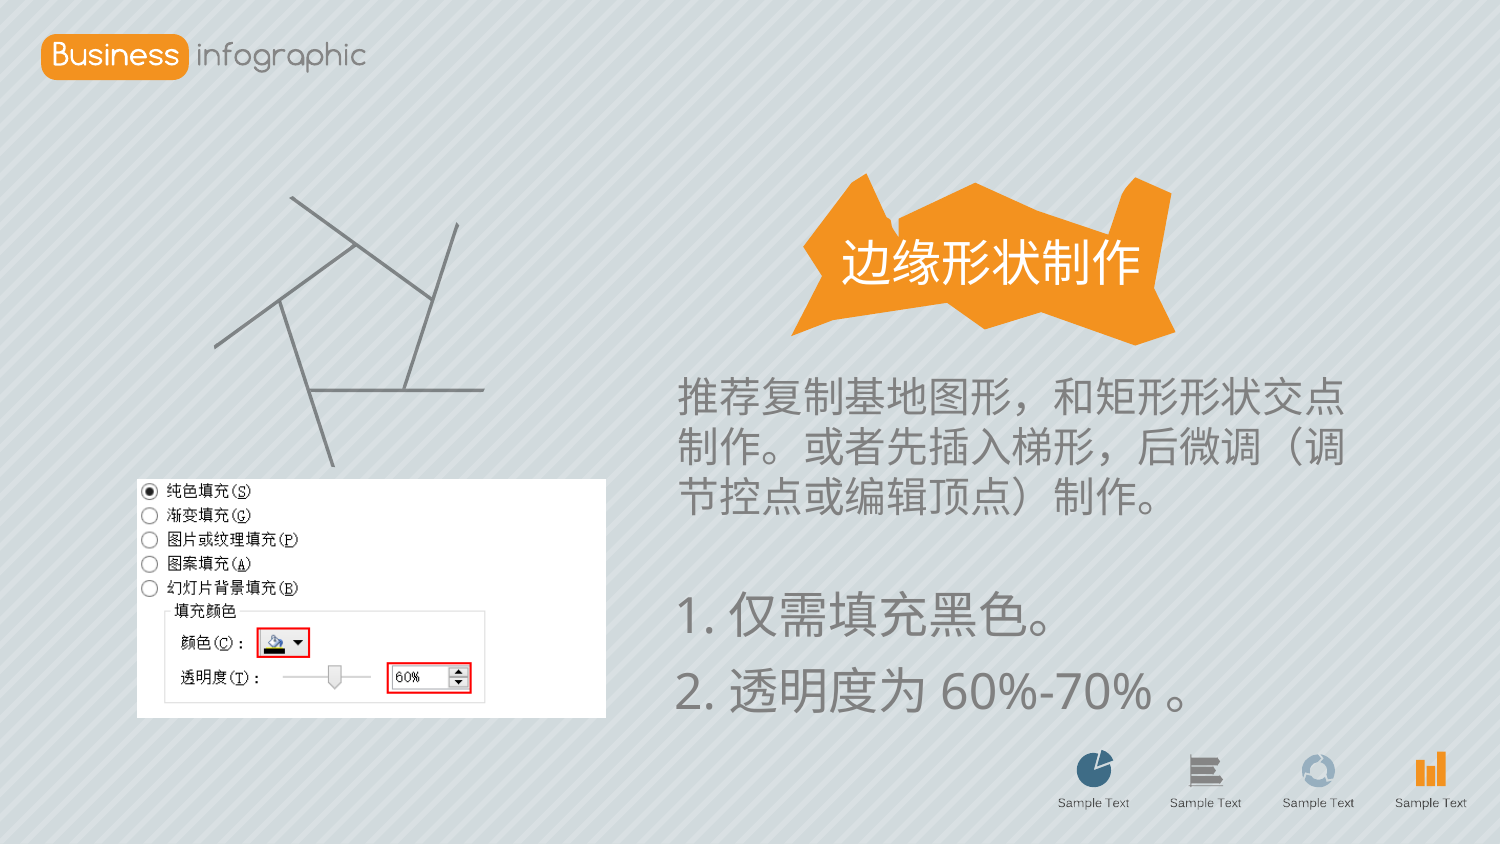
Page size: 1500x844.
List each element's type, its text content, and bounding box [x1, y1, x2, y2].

text_box 推荐复制基地图形，和矩形形状交点制作。或者先插入梯形，后微调（调节控点或编辑顶点）制作。 [588, 363, 1369, 529]
text_box 1.仅需填充黑色。 [611, 575, 1365, 651]
picture [137, 479, 606, 718]
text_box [752, 173, 1230, 346]
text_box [213, 195, 486, 468]
text_box 2.透明度为60%-70%。 [601, 652, 1365, 727]
